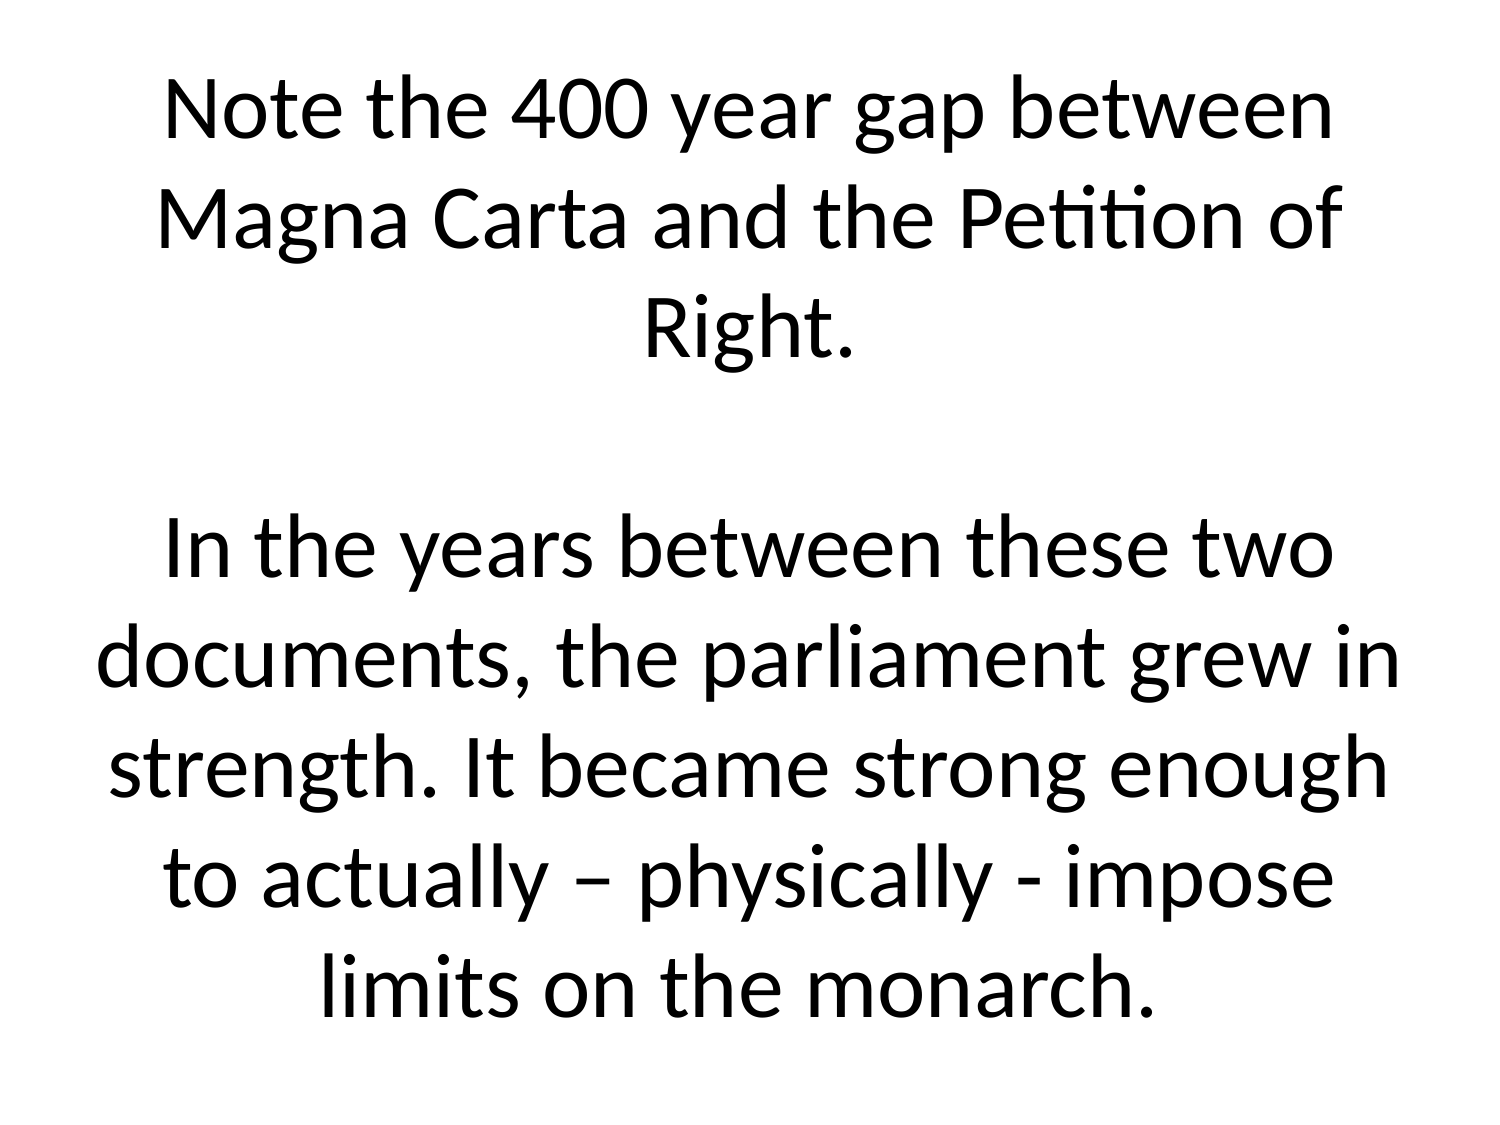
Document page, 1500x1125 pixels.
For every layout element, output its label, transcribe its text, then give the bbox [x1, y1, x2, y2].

title Note the 400 year gap between Magna Carta and the Petition of Right. In the years between these two documents, the parliament grew in strength. It became strong enough to actually – physically - impose limits on the monarch. [74, 44, 1426, 1038]
